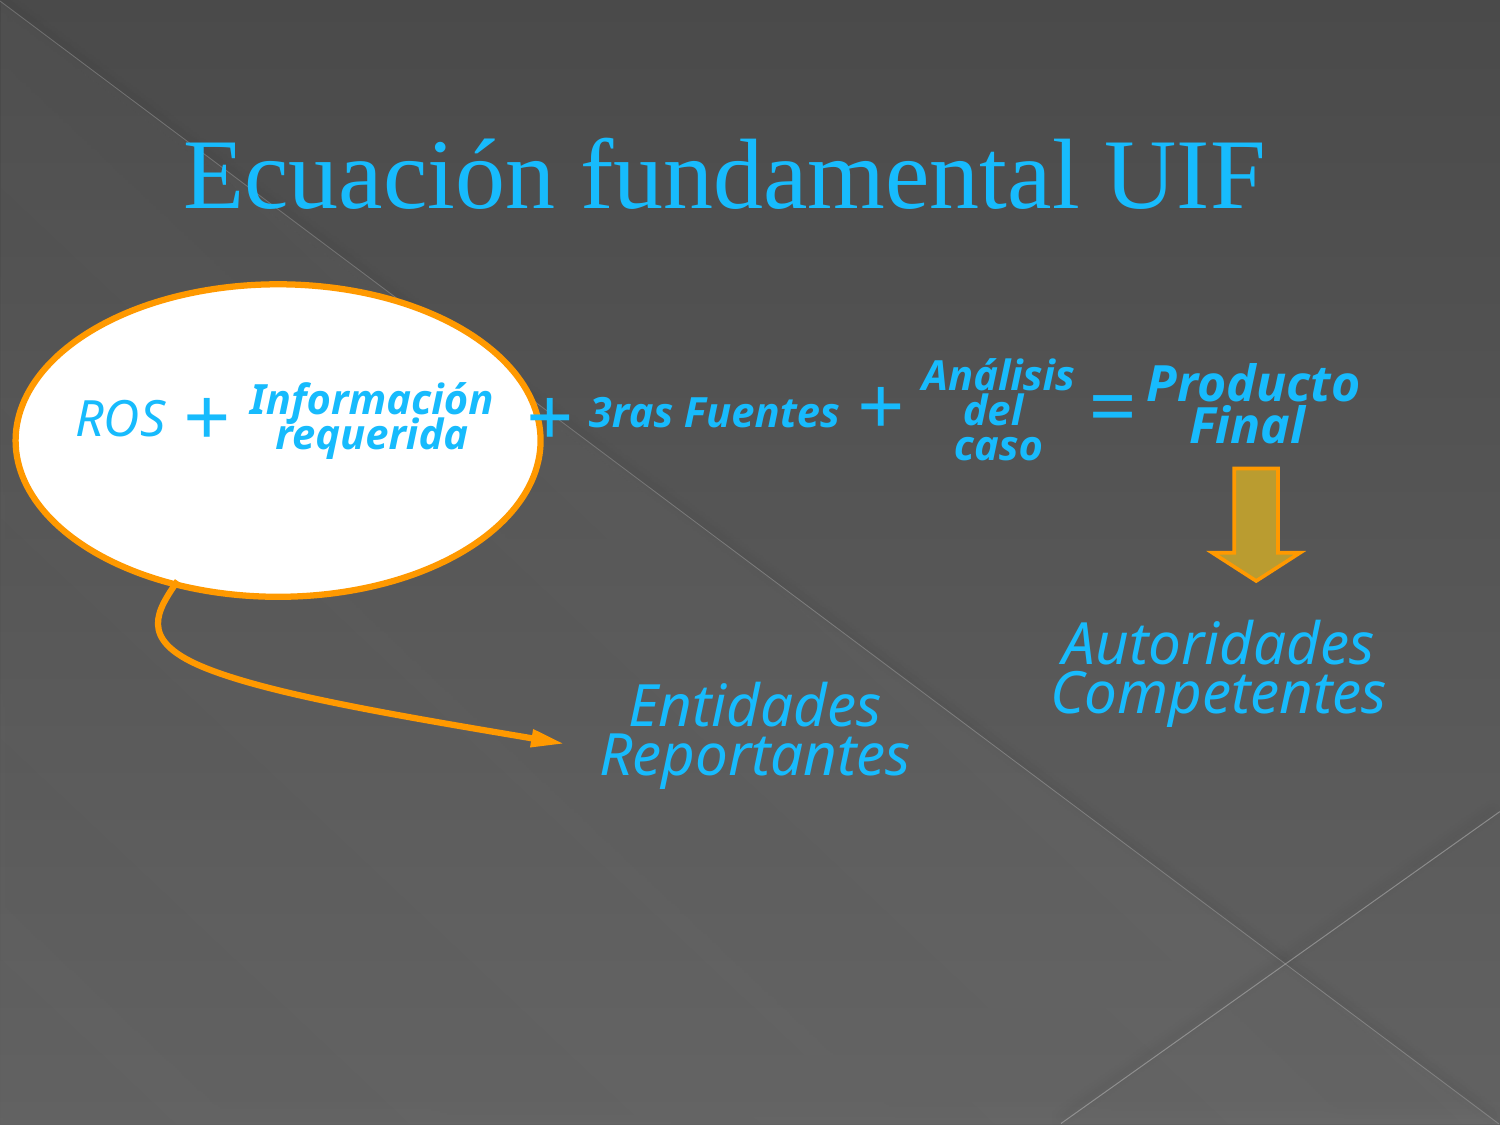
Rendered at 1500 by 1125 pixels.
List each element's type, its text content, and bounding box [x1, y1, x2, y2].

text_box [15, 284, 536, 597]
text_box Análisis del caso [901, 355, 1096, 475]
text_box Autoridades Competentes [1012, 617, 1425, 731]
text_box Información requerida [247, 378, 511, 464]
text_box ROS [60, 378, 169, 454]
text_box + [169, 355, 247, 470]
text_box + [511, 355, 590, 470]
text_box Entidades Reportantes [584, 680, 927, 794]
text_box Ecuación fundamental UIF [87, 106, 1363, 231]
text_box 3ras Fuentes [590, 378, 842, 444]
text_box [157, 580, 563, 747]
text_box + [842, 343, 920, 459]
text_box Producto Final [1132, 360, 1376, 460]
text_box = [1075, 343, 1153, 459]
text_box [1212, 468, 1300, 581]
